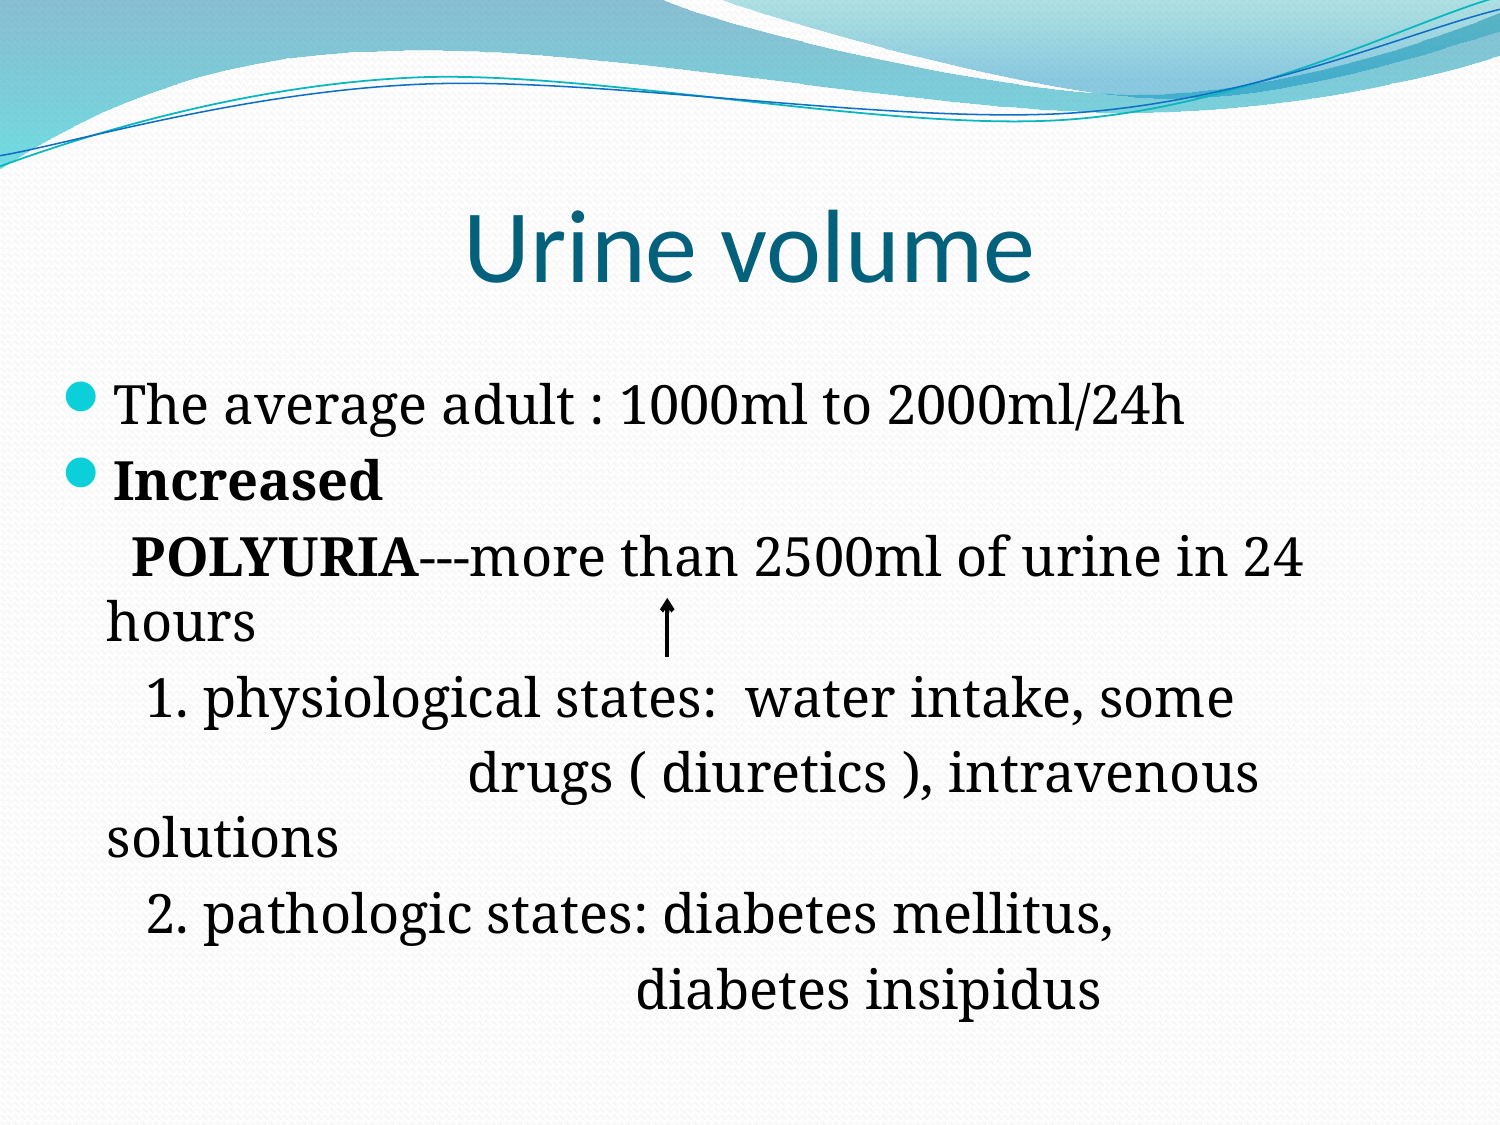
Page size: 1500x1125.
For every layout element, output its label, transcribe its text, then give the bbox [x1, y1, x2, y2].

title Urine volume [75, 115, 1425, 303]
list The average adult : 1000ml to 2000ml/24h Increased POLYURIA---more than 2500ml of urine in 24 hours 1. physiological states: water intake, some drugs ( diuretics ), intravenous solutions 2. pathologic states: diabetes mellitus, diabetes insipidus [46, 363, 1448, 1064]
title Microscopic examination [655, 600, 677, 667]
